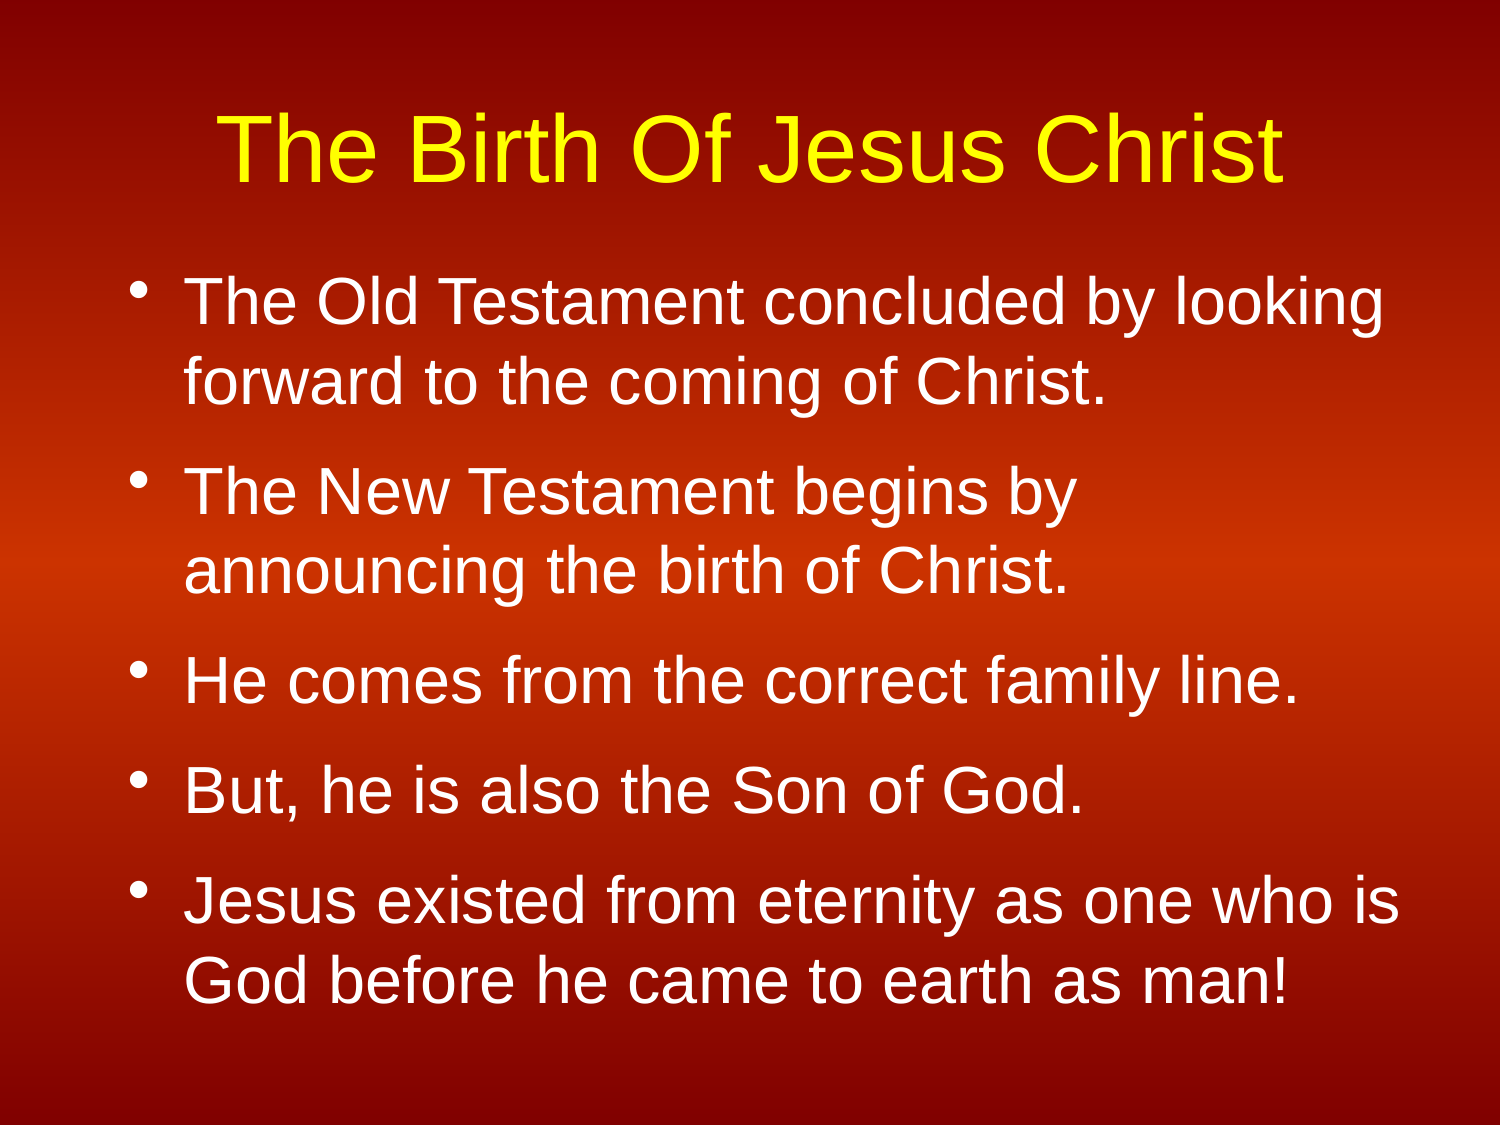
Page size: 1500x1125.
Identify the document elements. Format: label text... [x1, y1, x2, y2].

title The Birth Of Jesus Christ [37, 50, 1463, 238]
list The Old Testament concluded by looking forward to the coming of Christ. The New Testament begins by announcing the birth of Christ. He comes from the correct family line. But, he is also the Son of God. Jesus existed from eternity as one who is God before he came to earth as man! [112, 249, 1438, 1088]
